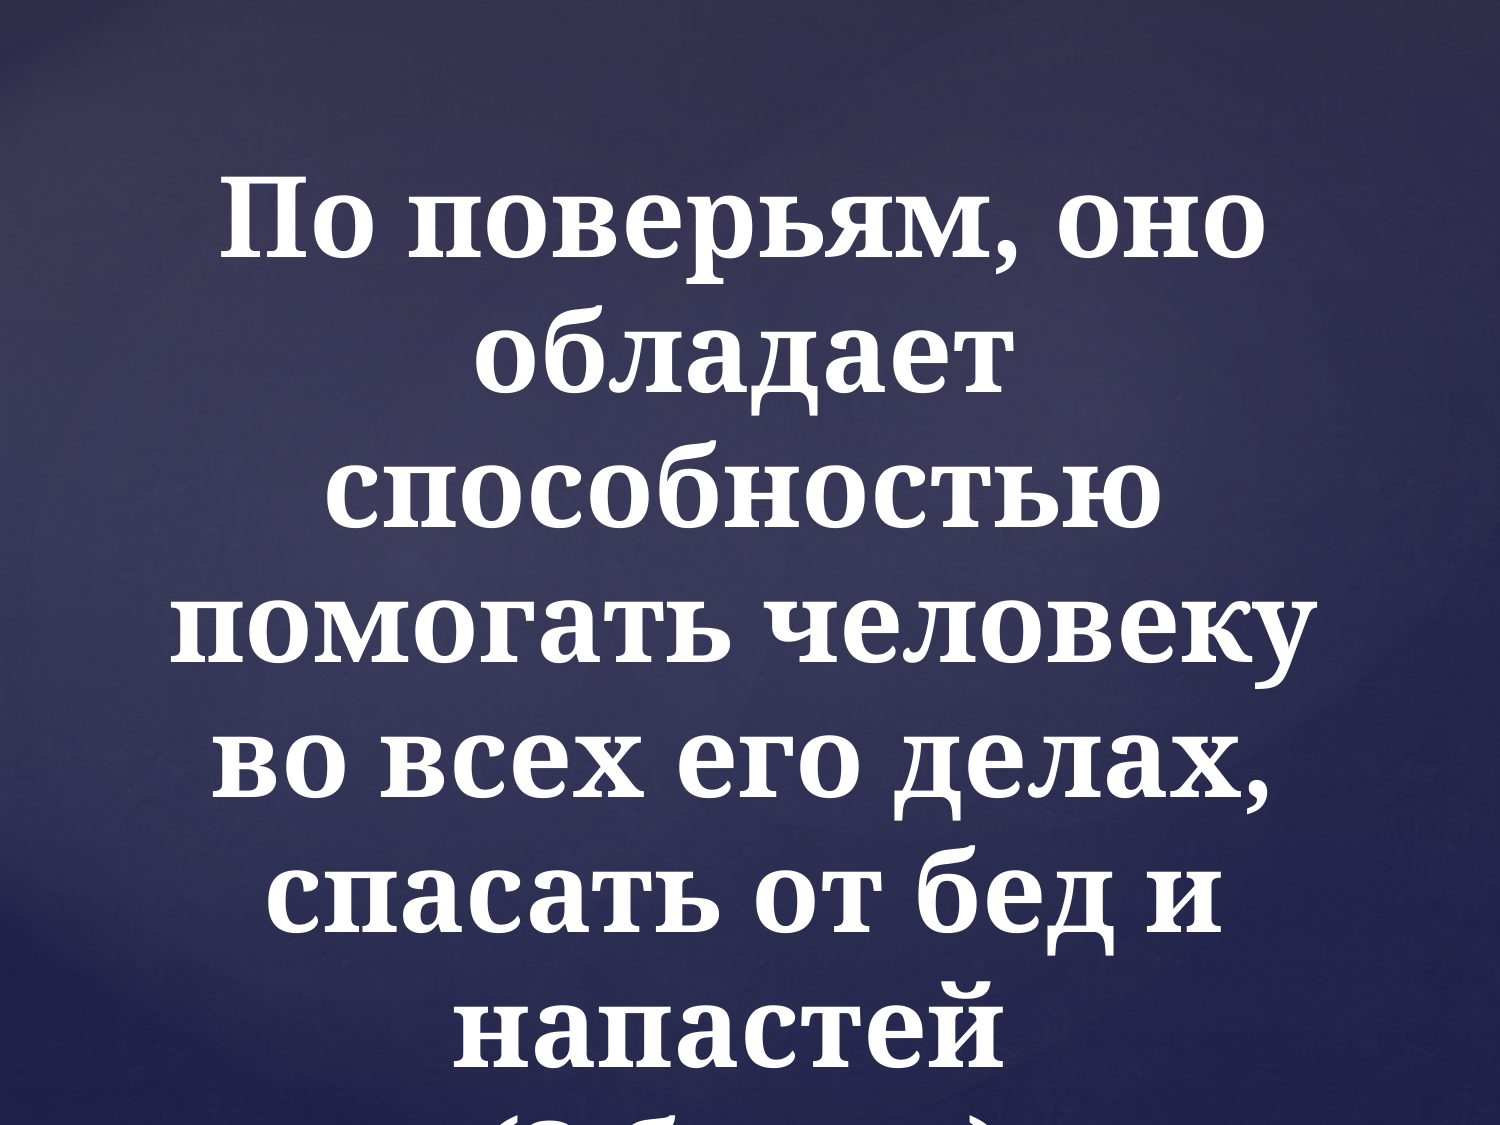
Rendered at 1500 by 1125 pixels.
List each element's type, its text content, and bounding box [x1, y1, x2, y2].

text_box По поверьям, оно обладает способностью помогать человеку во всех его делах, спасать от бед и напастей (3 балла) [112, 137, 1376, 1125]
